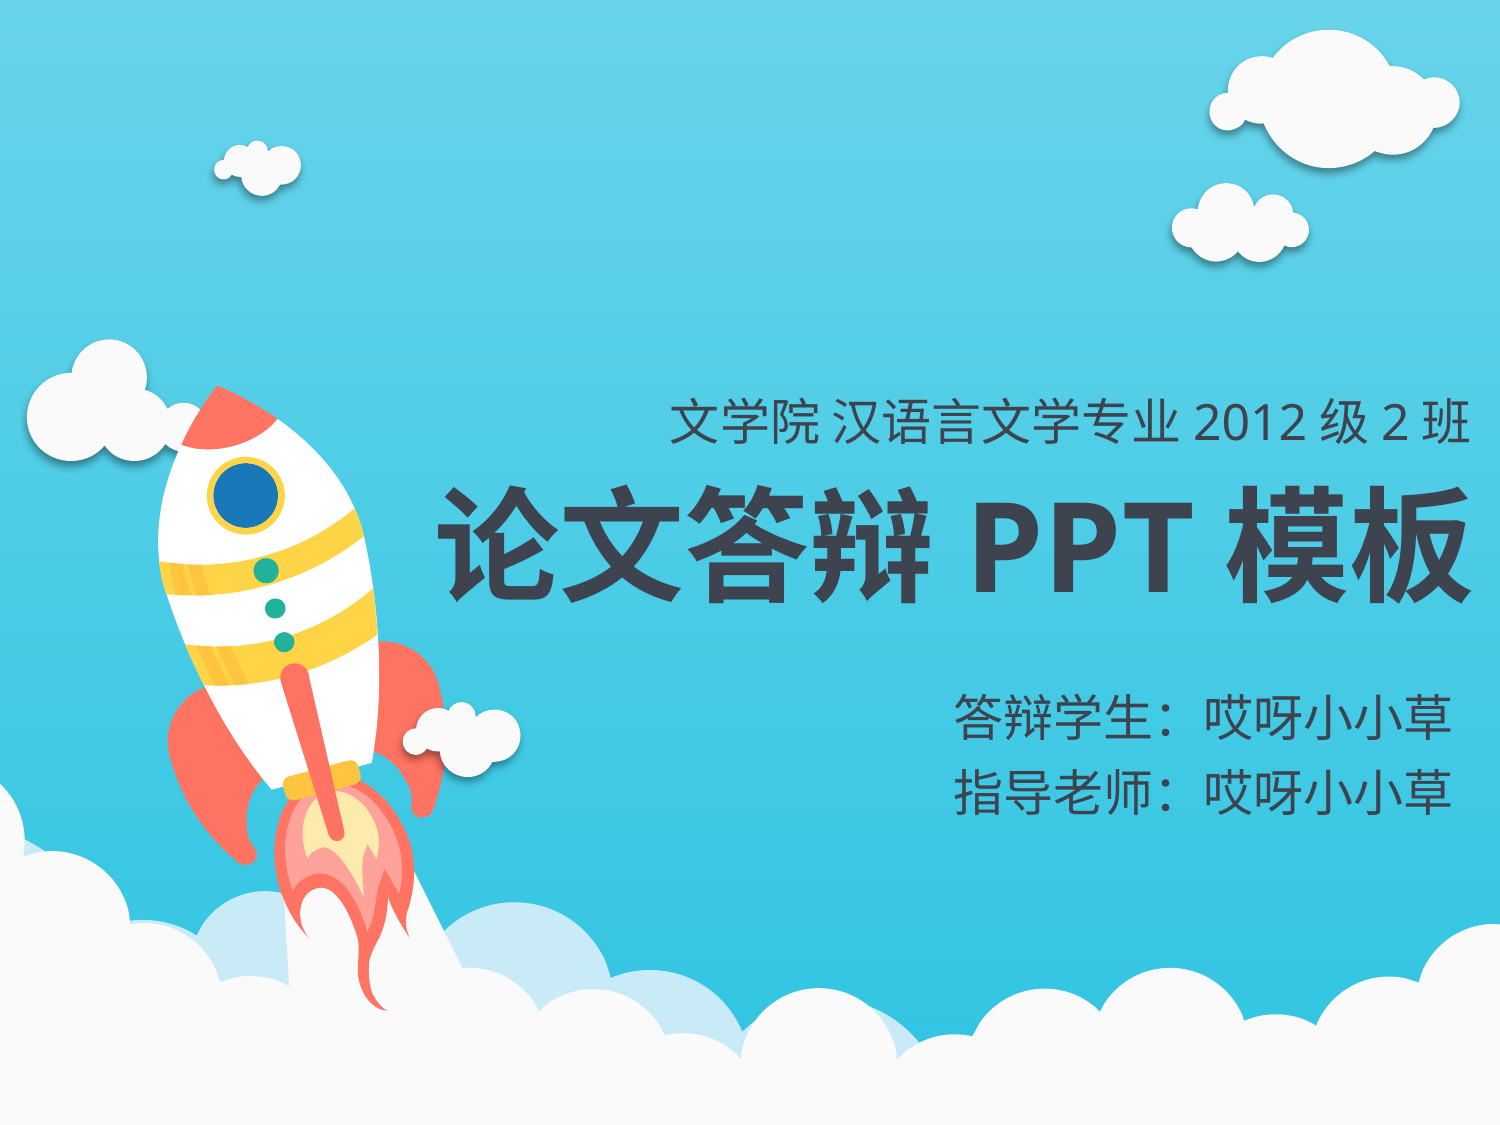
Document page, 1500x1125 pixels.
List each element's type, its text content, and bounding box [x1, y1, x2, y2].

text_box [26, 339, 159, 461]
text_box [1209, 29, 1460, 169]
text_box [450, 702, 521, 778]
text_box [1171, 183, 1310, 262]
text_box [159, 384, 450, 1015]
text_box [438, 383, 1471, 627]
text_box 指导老师：哎呀小小草 [938, 753, 1468, 829]
text_box [214, 140, 301, 196]
text_box [289, 940, 492, 1077]
text_box 答辩学生：哎呀小小草 [938, 678, 1468, 753]
